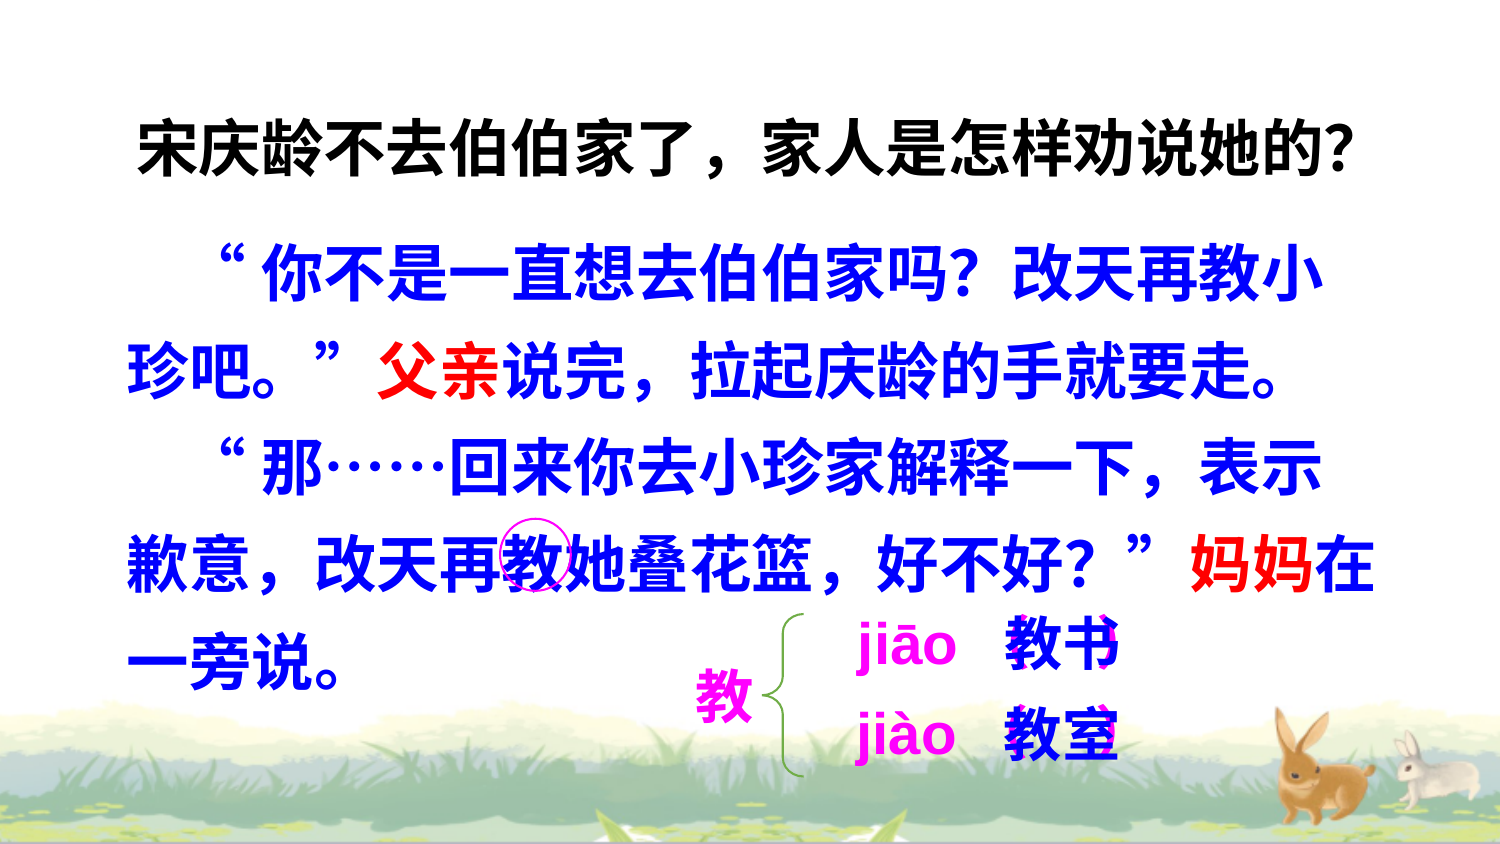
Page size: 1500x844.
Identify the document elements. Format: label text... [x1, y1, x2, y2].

text_box 教书 [989, 599, 1136, 685]
picture [0, 0, 1500, 844]
text_box 宋庆龄不去伯伯家了，家人是怎样劝说她的？ [121, 79, 1401, 192]
text_box jiāo（ ） [843, 598, 1171, 684]
text_box “你不是一直想去伯伯家吗？改天再教小珍吧。”父亲说完，拉起庆龄的手就要走。 [112, 204, 1400, 414]
text_box [498, 517, 572, 592]
text_box “那……回来你去小珍家解释一下，表示歉意，改天再教她叠花篮，好不好？”妈妈在一旁说。 [112, 414, 1400, 706]
text_box [761, 612, 804, 778]
text_box 教 [680, 652, 769, 738]
text_box jiào（ ） [841, 689, 1169, 774]
text_box 教室 [989, 690, 1136, 776]
